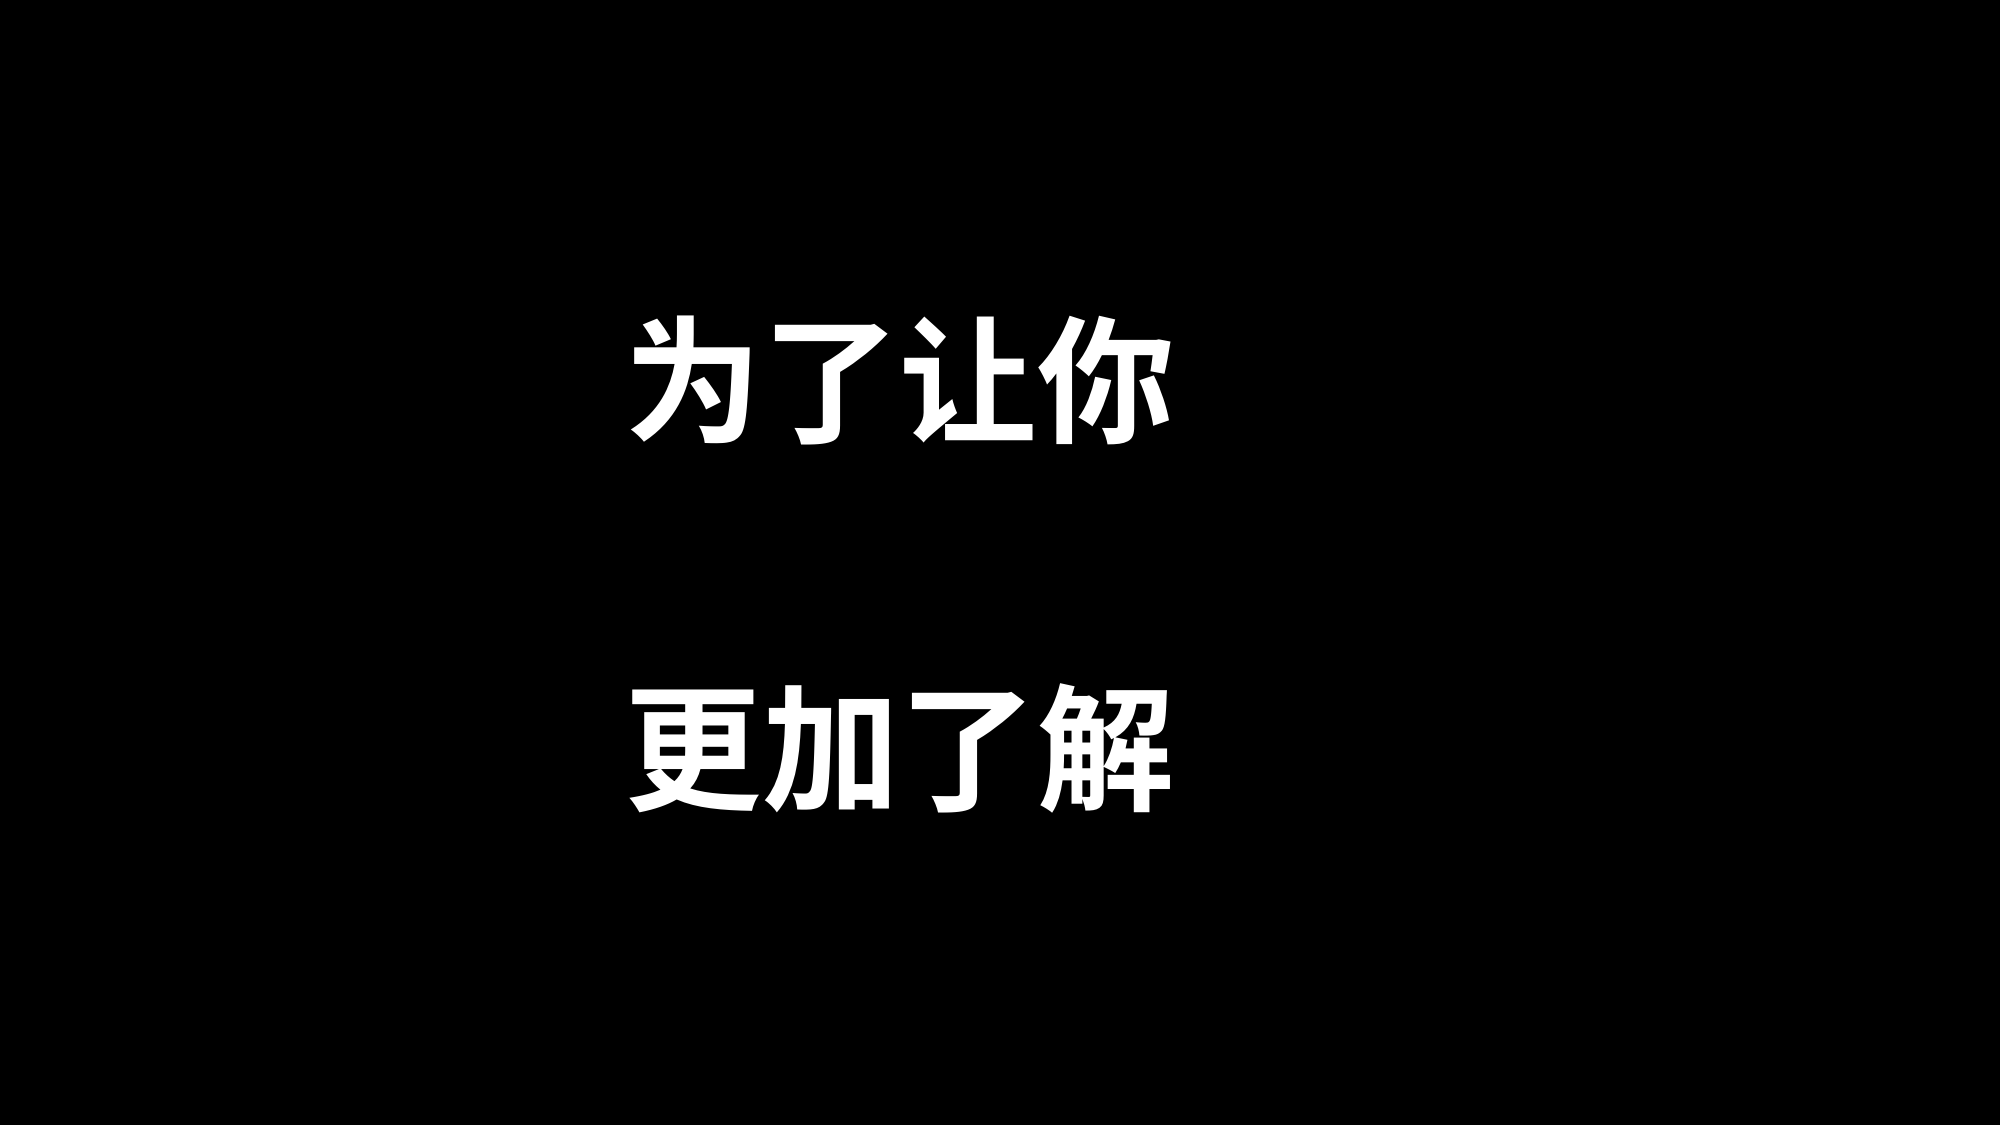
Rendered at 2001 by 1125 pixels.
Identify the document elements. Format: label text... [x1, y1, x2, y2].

text_box 更加了解 [609, 655, 1391, 836]
text_box 为了让你 [609, 287, 1391, 468]
